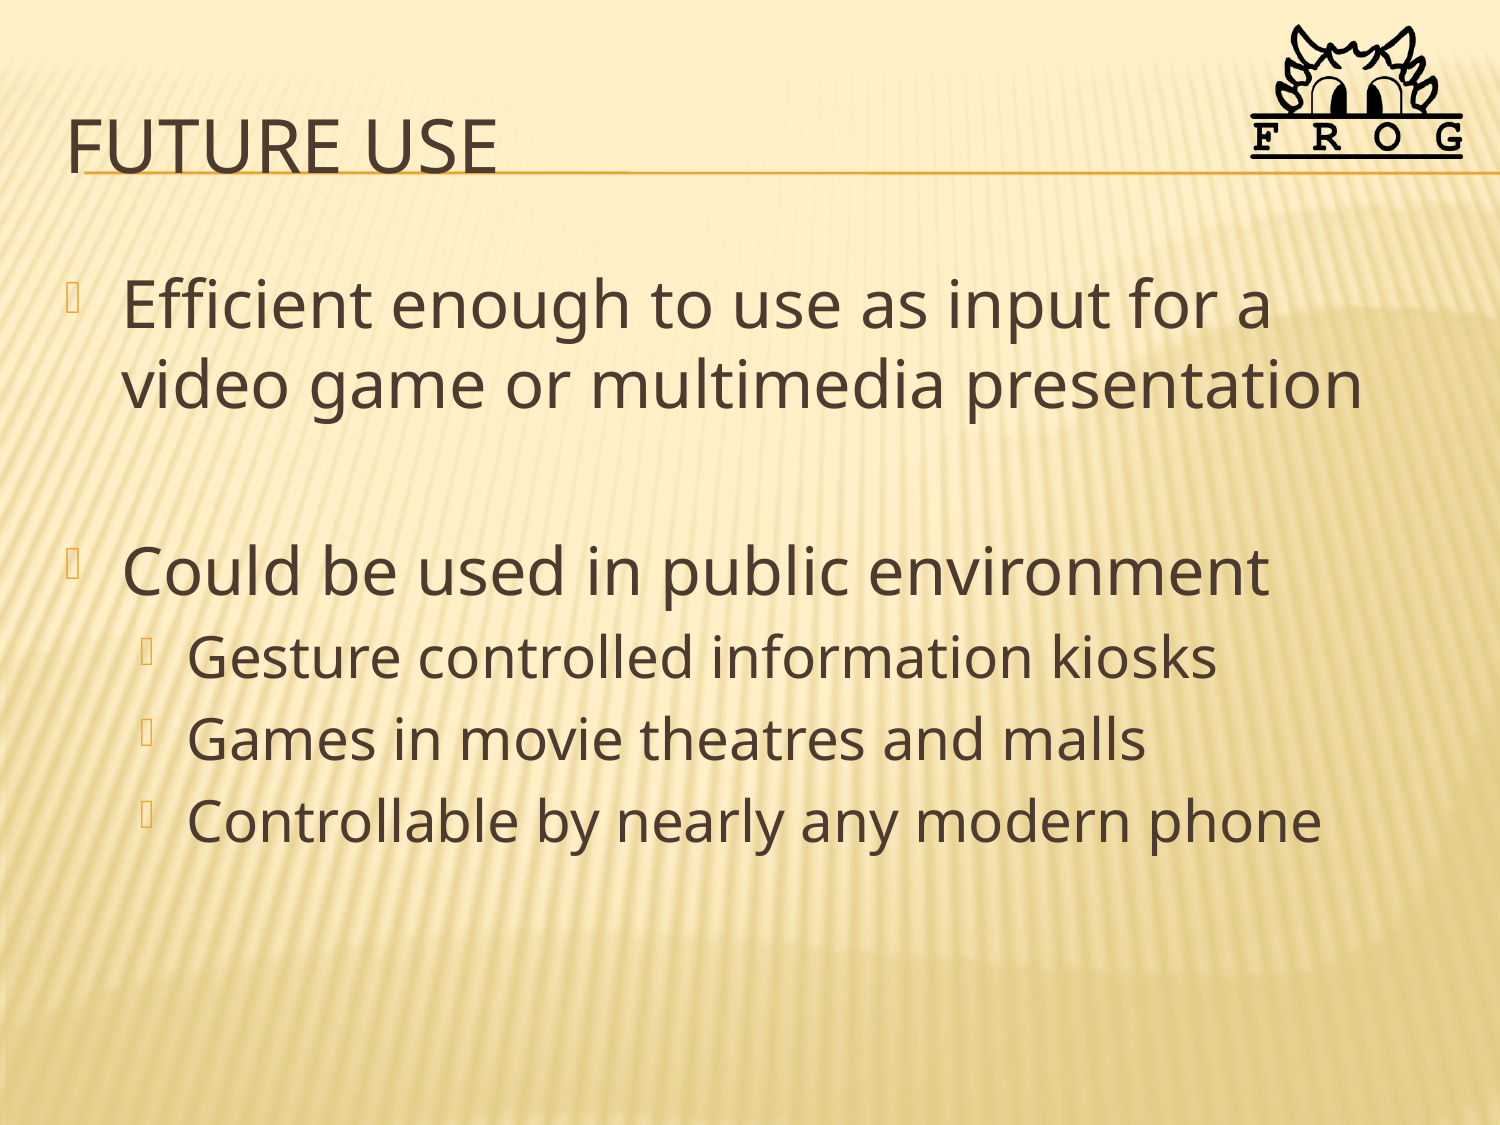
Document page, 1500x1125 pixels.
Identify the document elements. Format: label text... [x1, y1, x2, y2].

list Efficient enough to use as input for a video game or multimedia presentation Could be used in public environment Gesture controlled information kiosks Games in movie theatres and malls Controllable by nearly any modern phone [50, 254, 1475, 998]
picture [1249, 24, 1463, 159]
title Future use [50, 75, 1475, 213]
